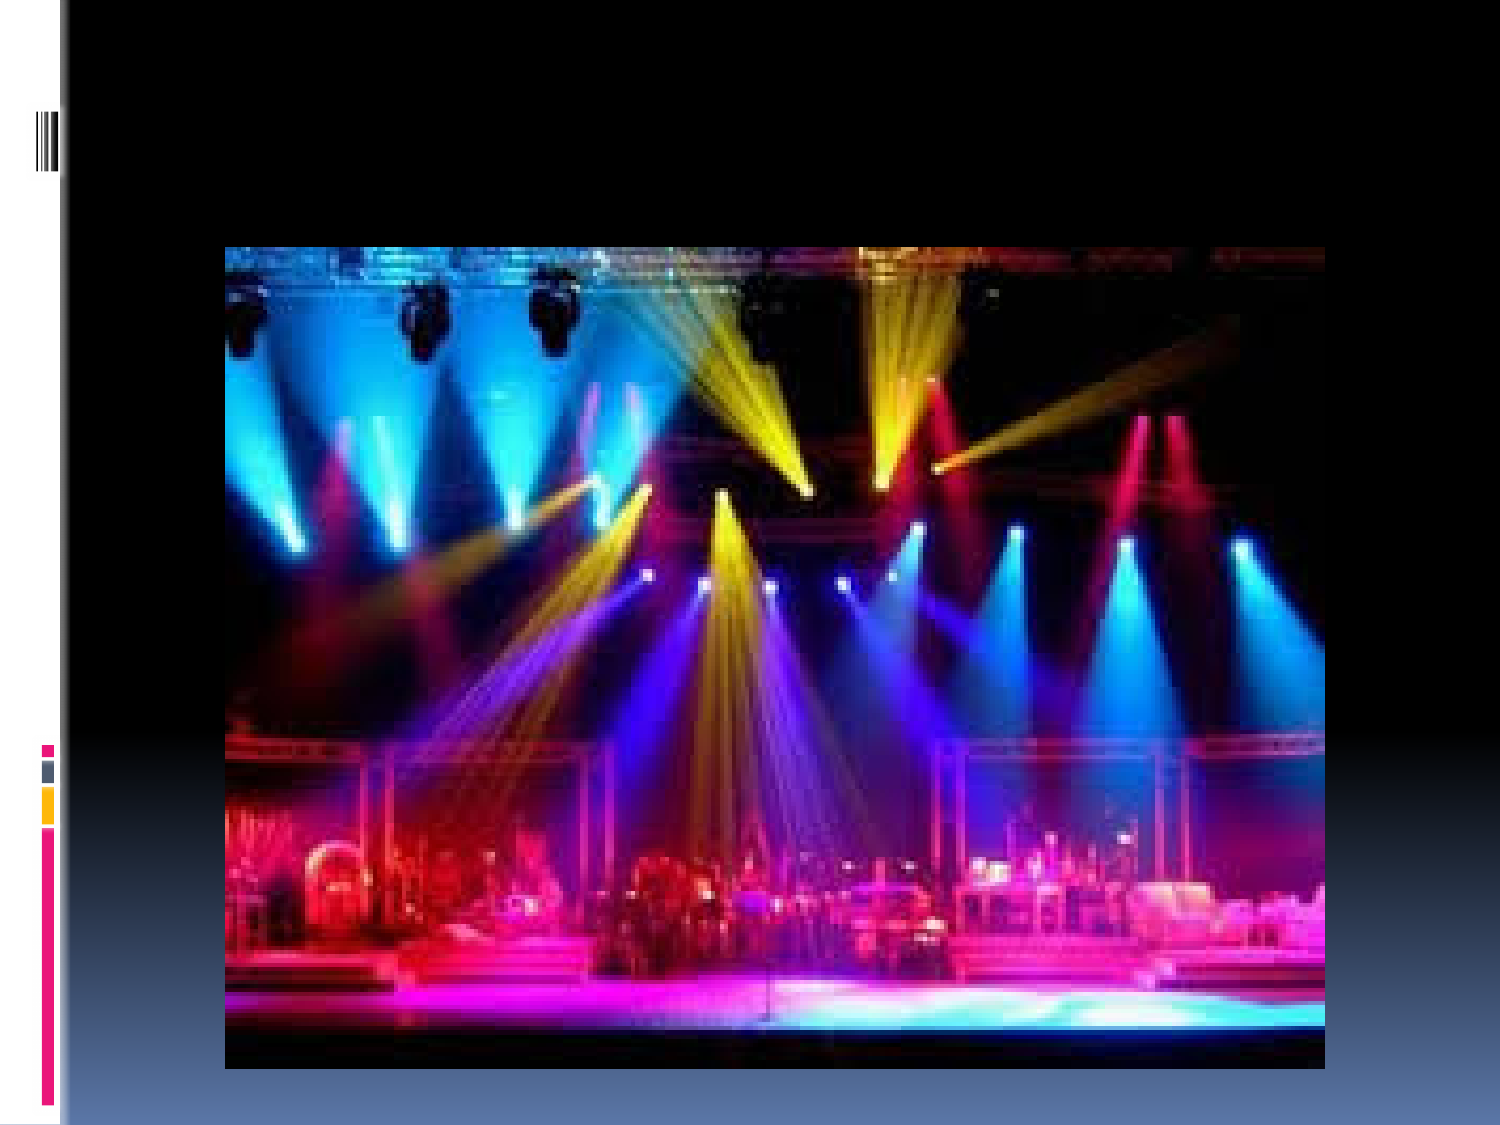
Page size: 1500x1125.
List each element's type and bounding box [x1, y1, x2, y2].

list [224, 247, 1326, 1070]
